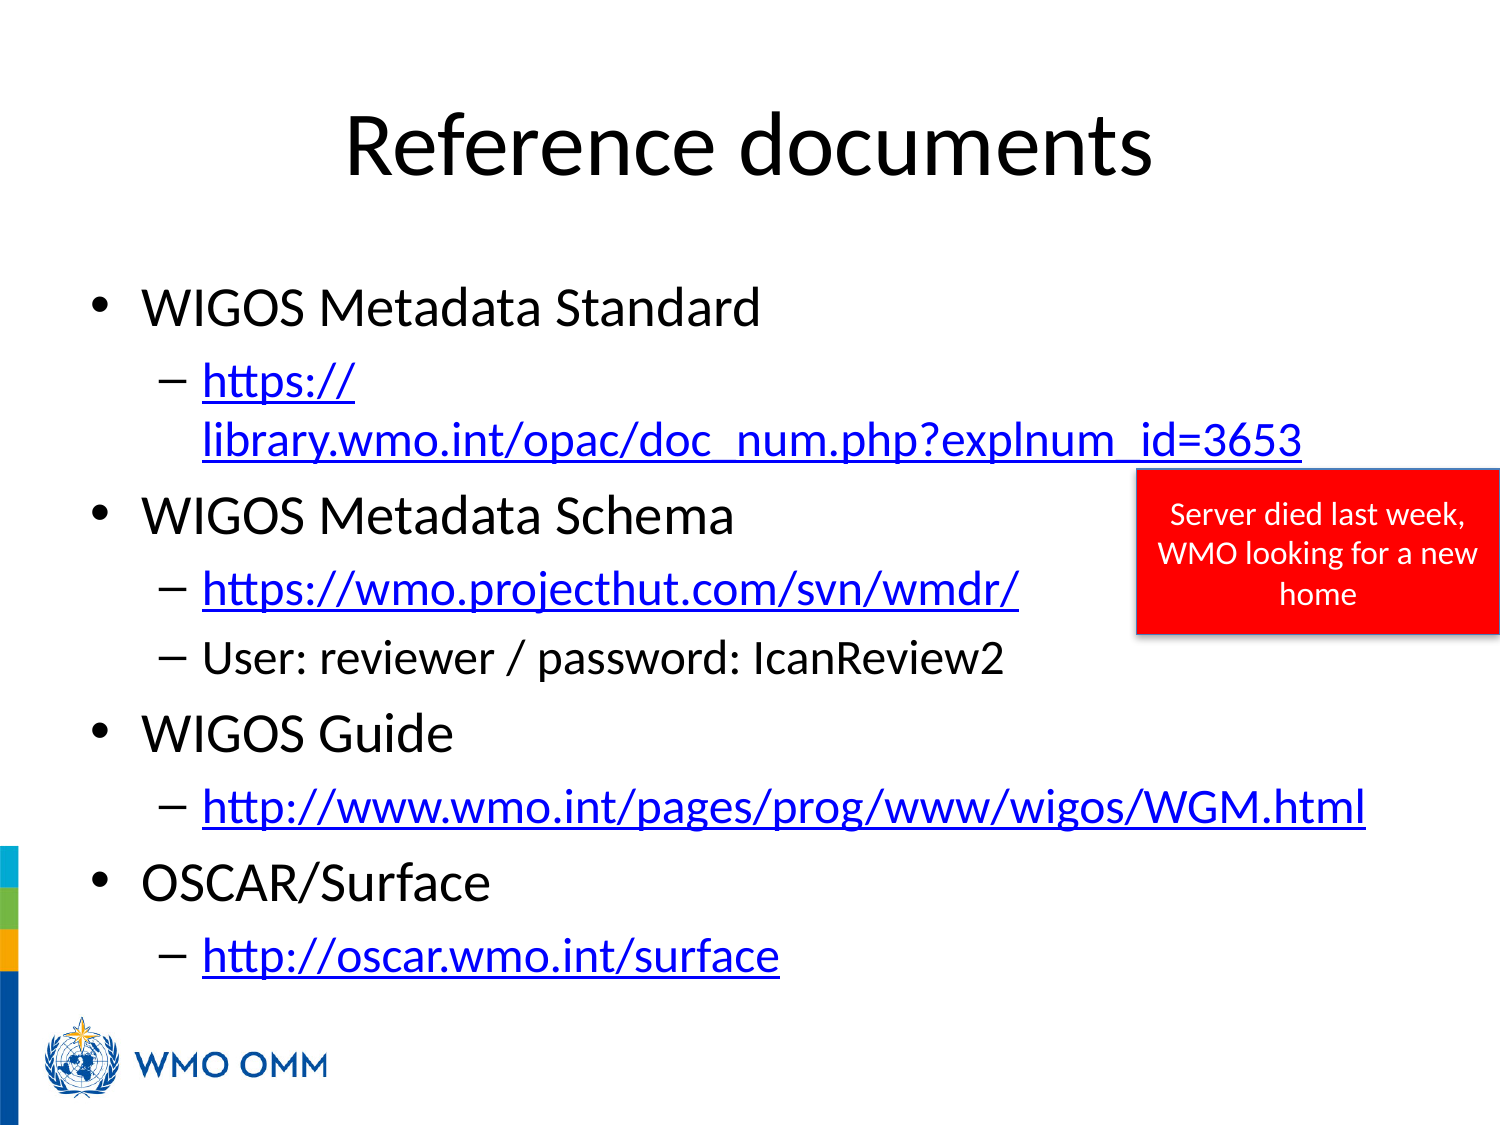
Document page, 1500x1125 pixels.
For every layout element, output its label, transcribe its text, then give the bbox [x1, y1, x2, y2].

list WIGOS Metadata Standard https://library.wmo.int/opac/doc_num.php?explnum_id=3653 WIGOS Metadata Schema https://wmo.projecthut.com/svn/wmdr/ User: reviewer / password: IcanReview2 WIGOS Guide http://www.wmo.int/pages/prog/www/wigos/WGM.html OSCAR/Surface http://oscar.wmo.int/surface [75, 262, 1425, 1005]
title Reference documents [75, 45, 1425, 233]
text_box Server died last week, WMO looking for a new home [1136, 468, 1500, 635]
picture [0, 845, 327, 1125]
